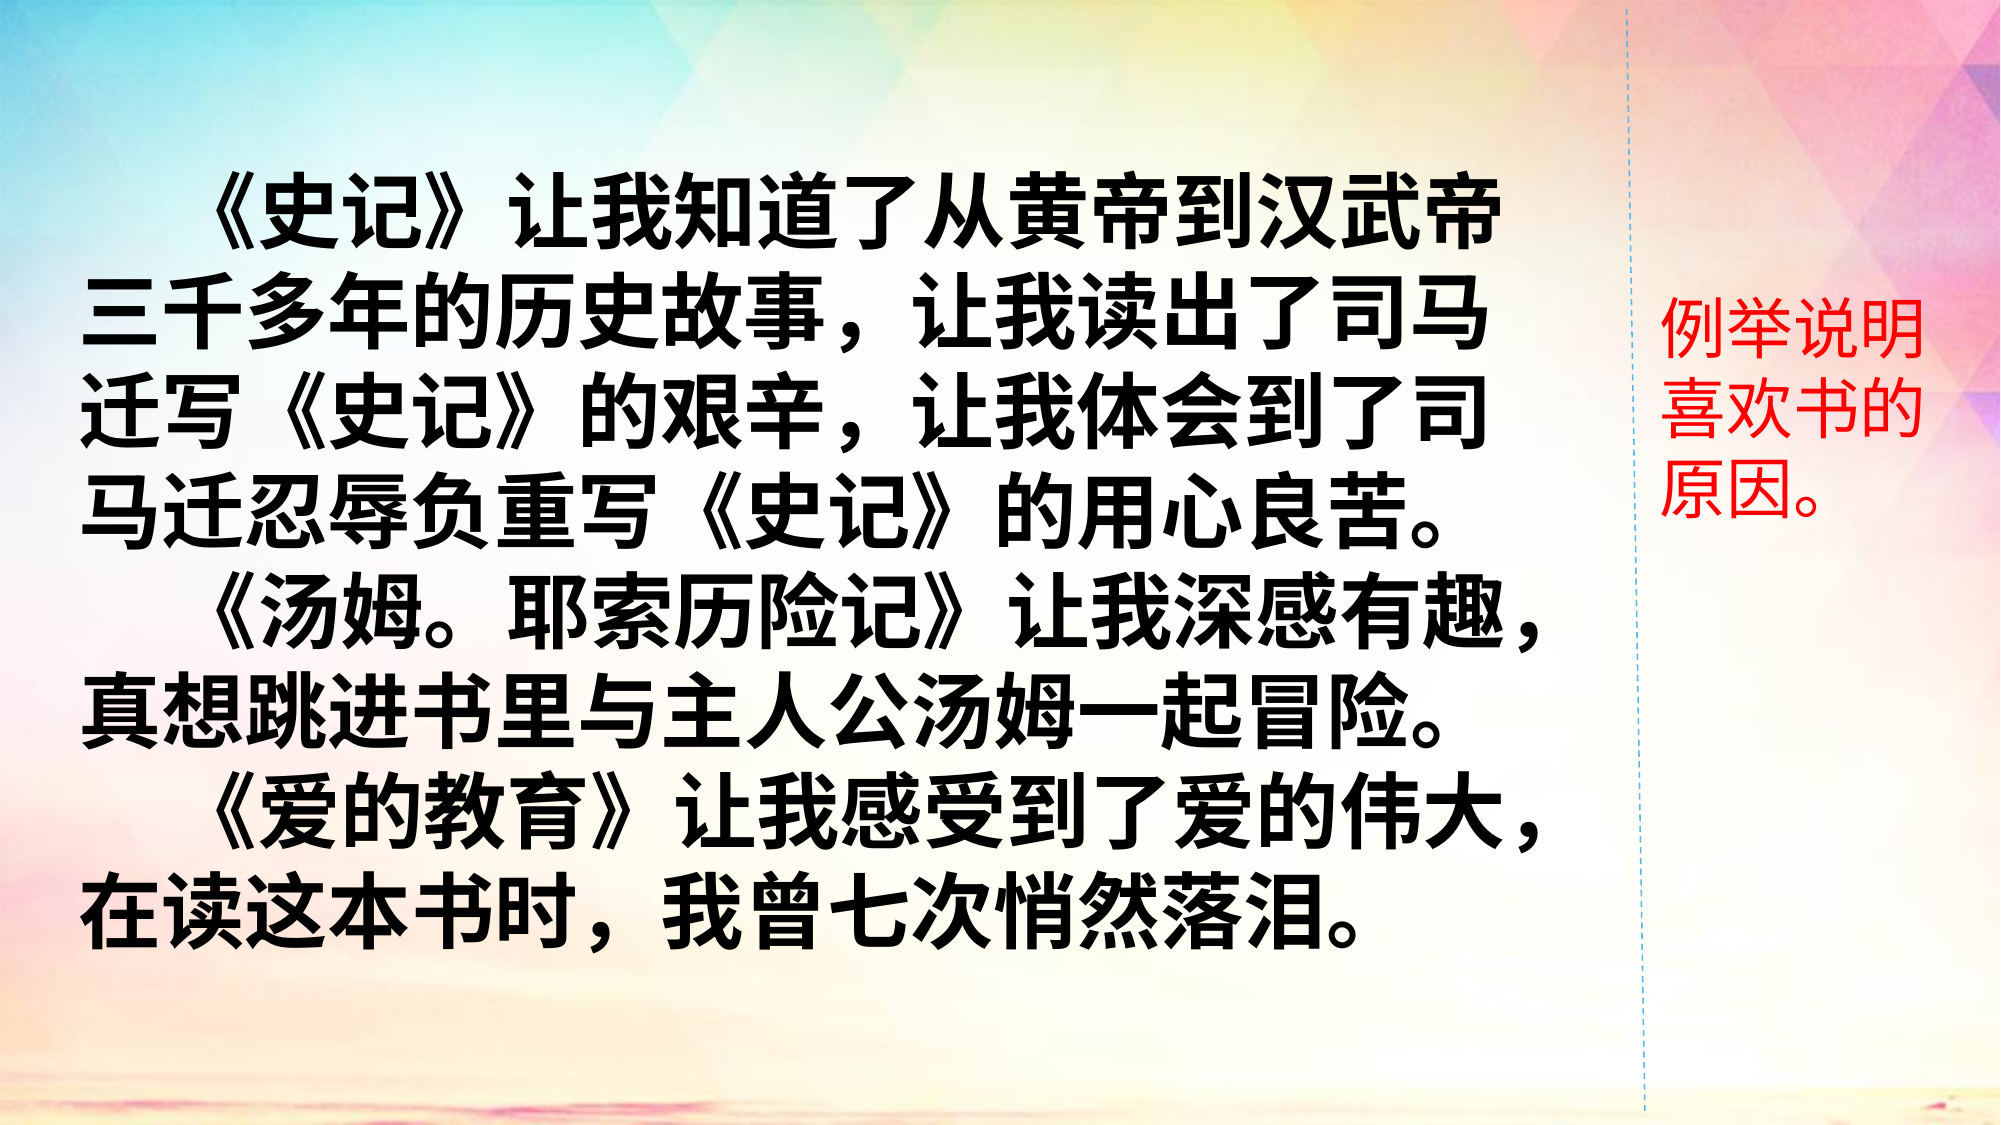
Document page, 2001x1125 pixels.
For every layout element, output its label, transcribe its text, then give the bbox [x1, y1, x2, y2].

picture [0, 0, 2001, 1125]
text_box 例举说明喜欢书的原因。 [1645, 279, 1945, 535]
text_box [1626, 8, 1645, 1117]
text_box 《史记》让我知道了从黄帝到汉武帝三千多年的历史故事，让我读出了司马迁写《史记》的艰辛，让我体会到了司马迁忍辱负重写《史记》的用心良苦。 《汤姆。耶索历险记》让我深感有趣，真想跳进书里与主人公汤姆一起冒险。 《爱的教育》让我感受到了爱的伟大，在读这本书时，我曾七次悄然落泪。 [63, 151, 1555, 1067]
